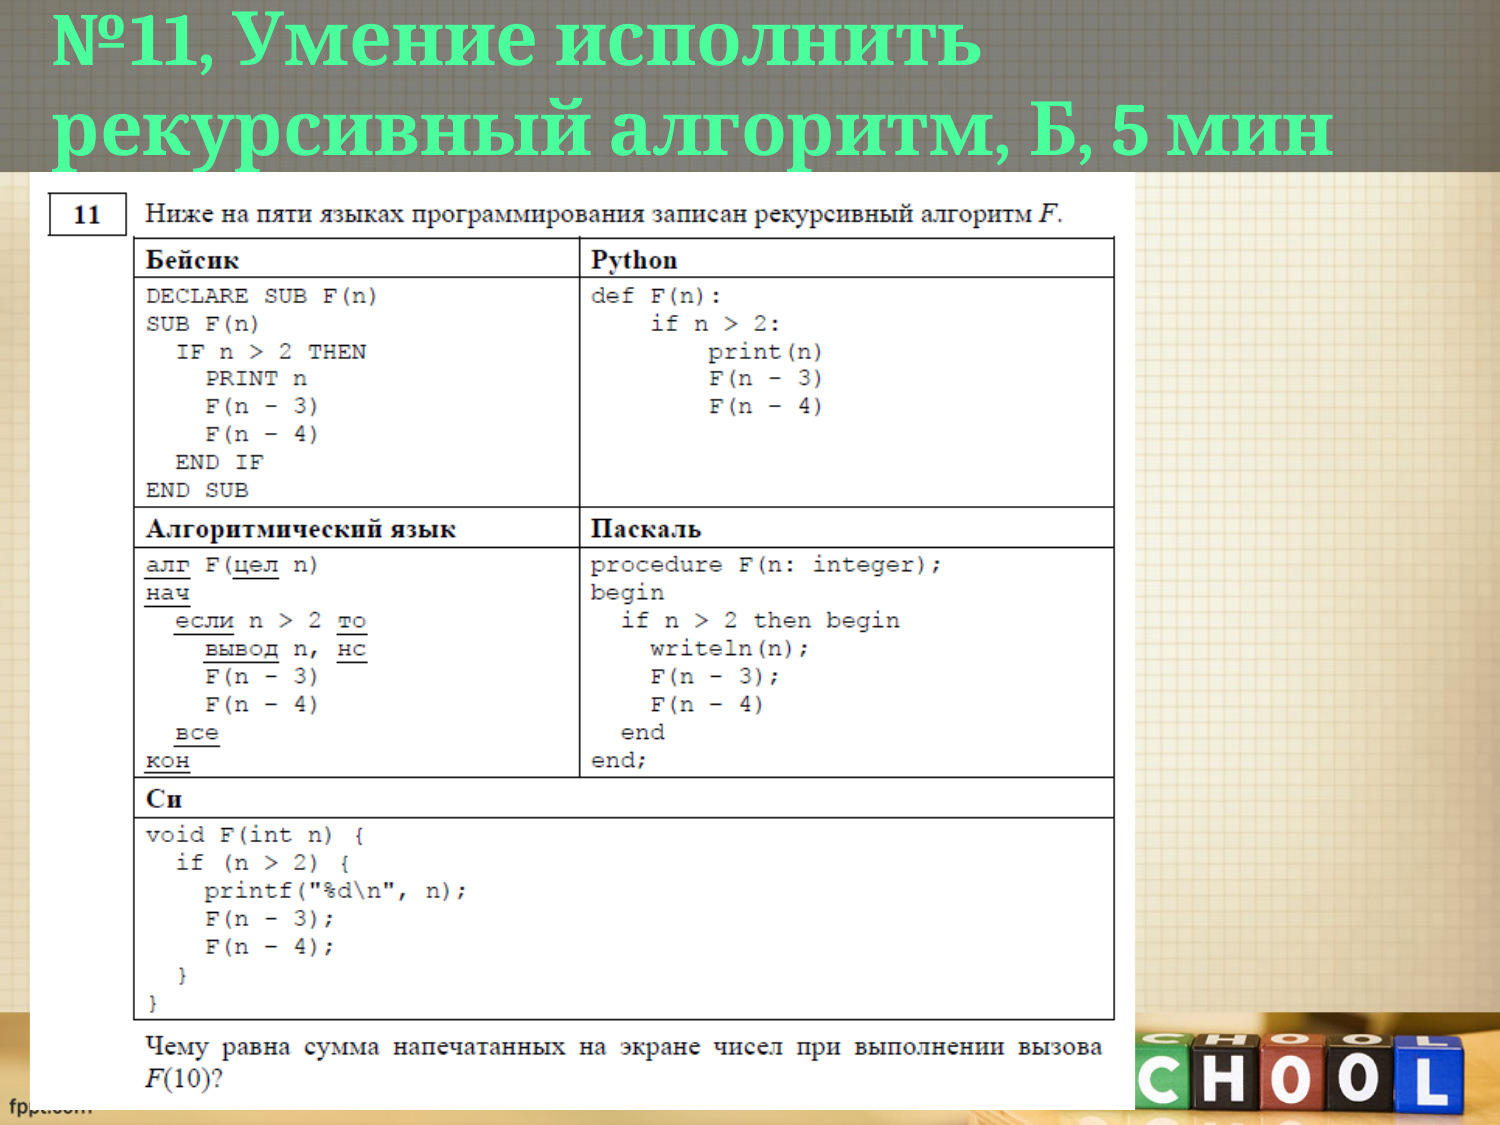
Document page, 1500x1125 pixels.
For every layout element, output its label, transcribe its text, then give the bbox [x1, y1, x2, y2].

title №11, Умение исполнить рекурсивный алгоритм, Б, 5 мин [36, 24, 1463, 137]
picture [0, 0, 1500, 1125]
